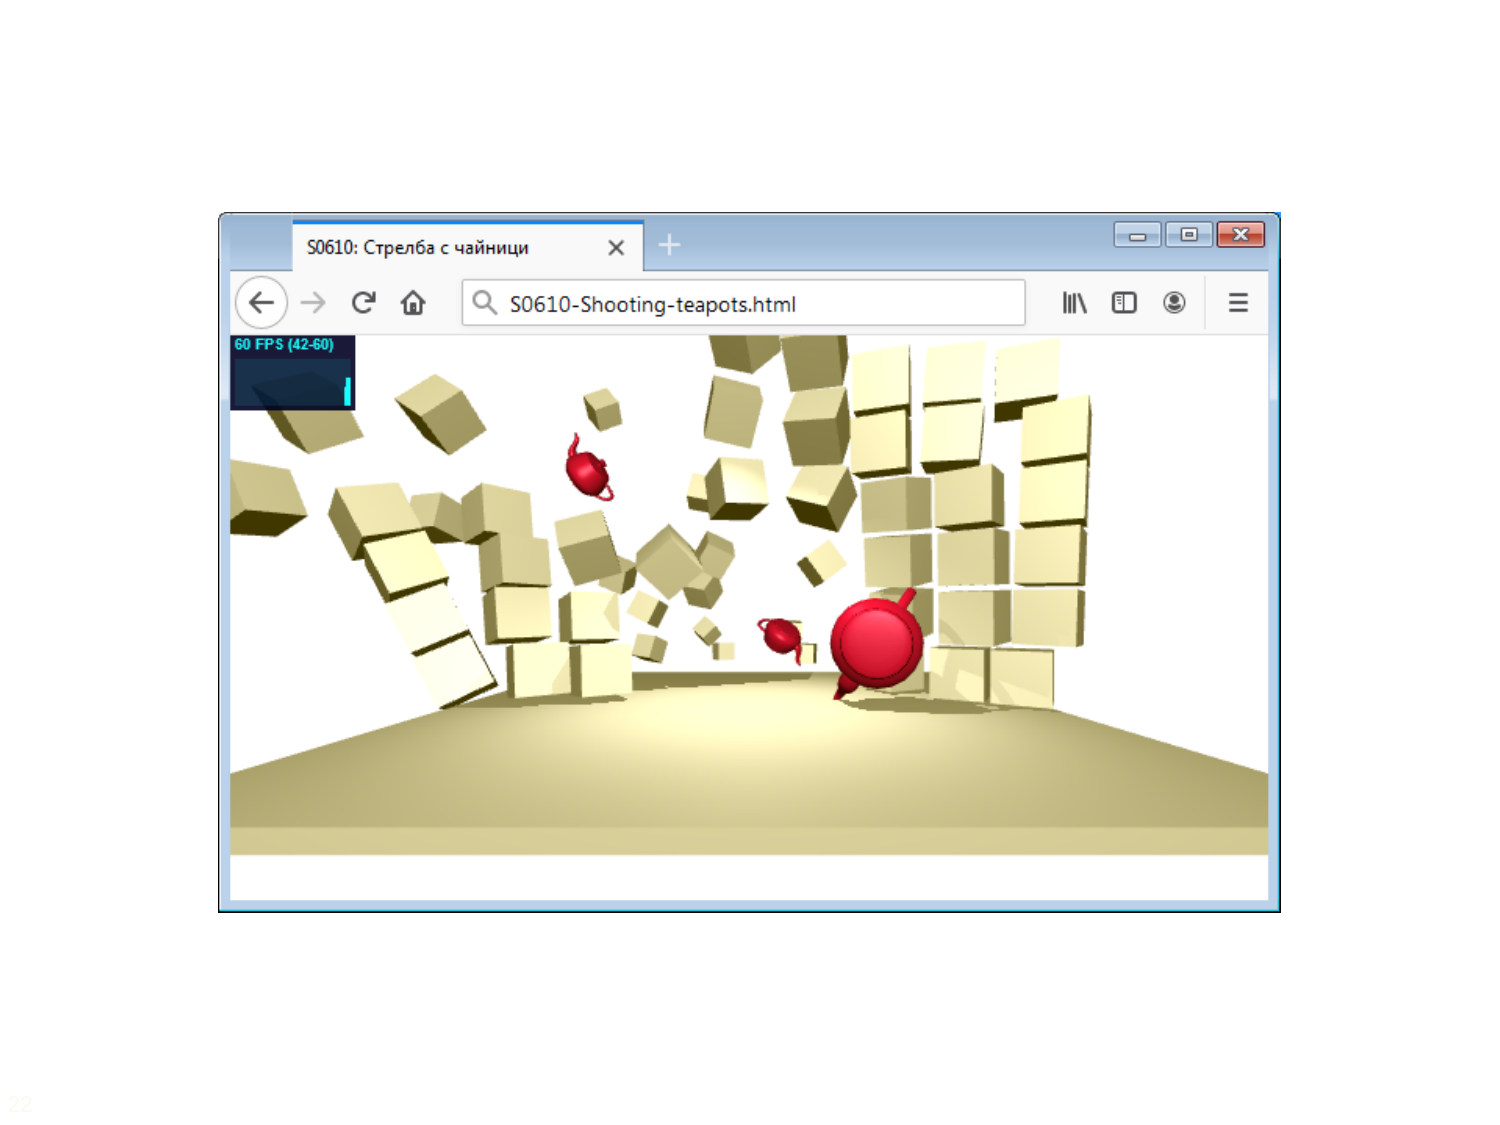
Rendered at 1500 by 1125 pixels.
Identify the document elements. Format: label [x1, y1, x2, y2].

picture [218, 212, 1282, 913]
